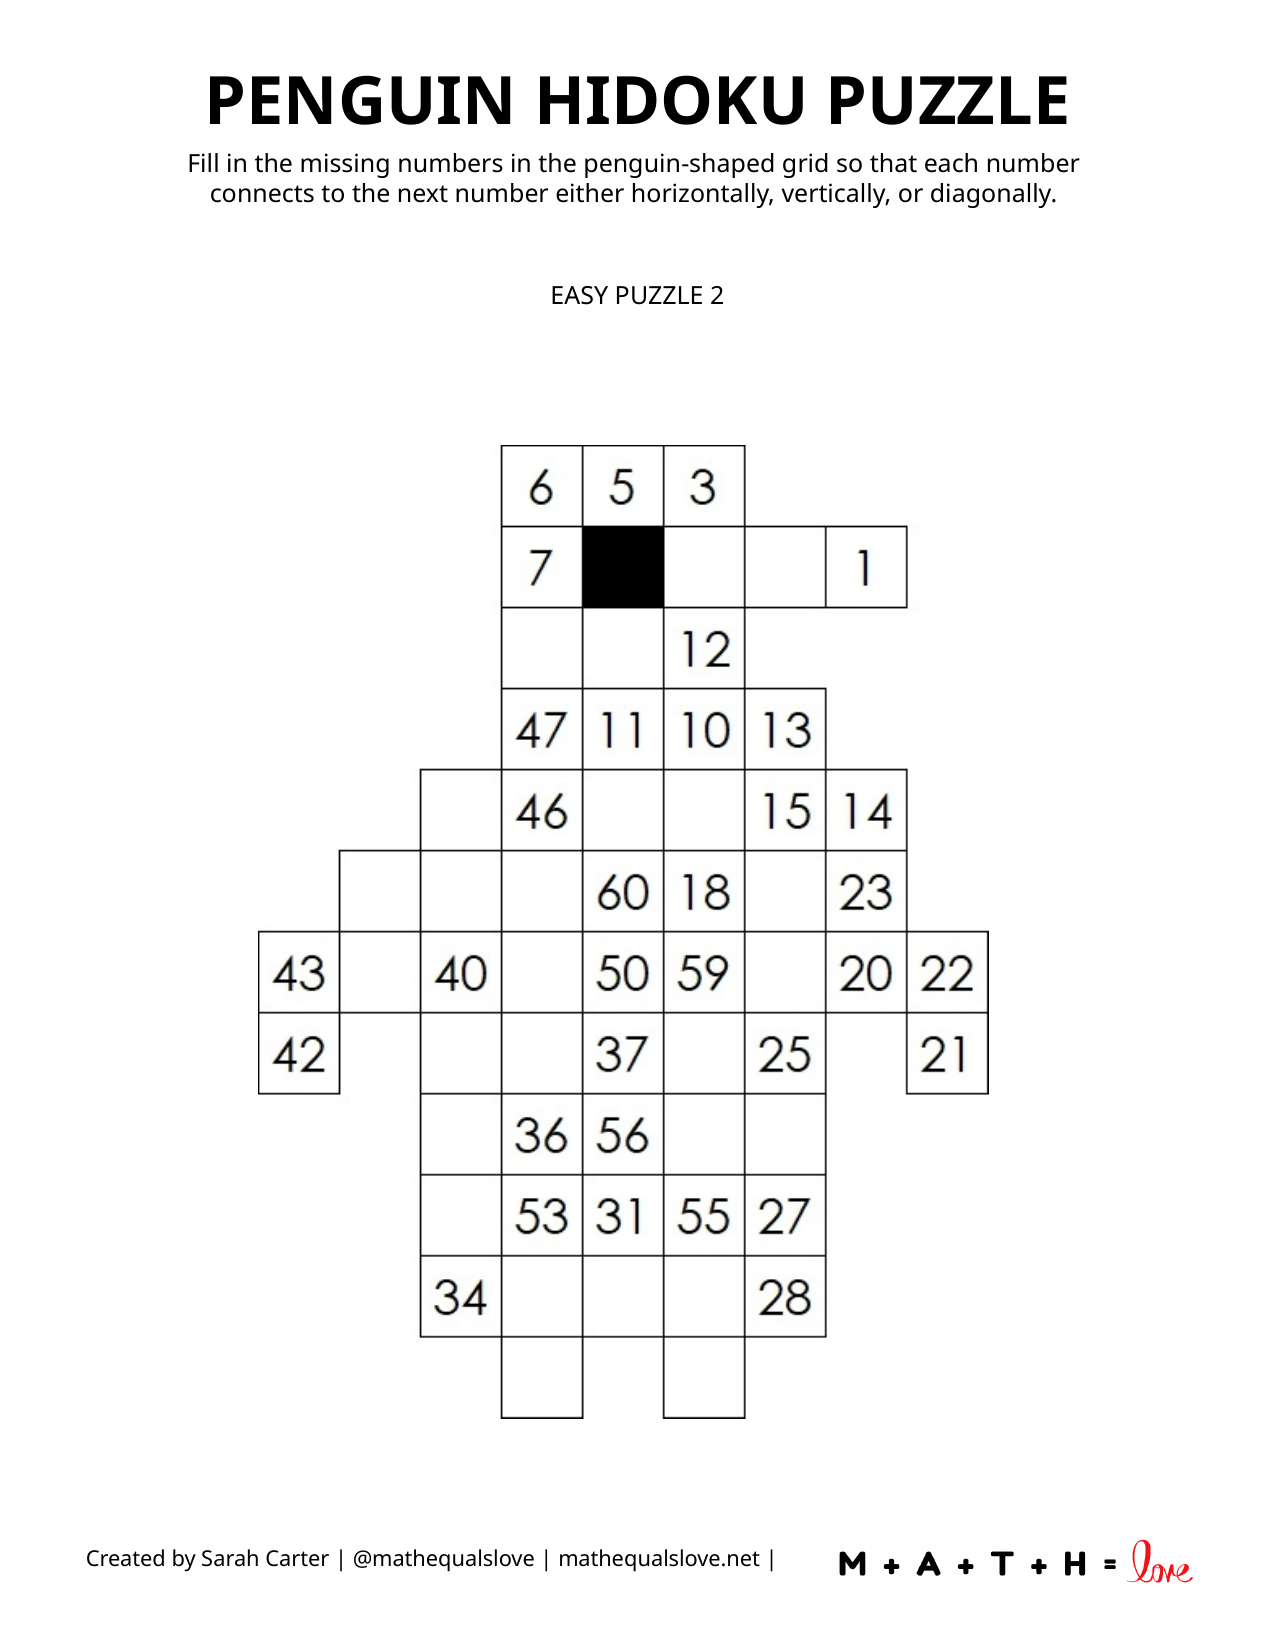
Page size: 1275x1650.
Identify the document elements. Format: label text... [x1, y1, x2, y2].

text_box EASY PUZZLE 2 [437, 279, 838, 330]
picture [826, 1536, 1203, 1588]
picture [257, 445, 989, 1420]
text_box Created by Sarah Carter | @mathequalslove | mathequalslove.net | [70, 1537, 826, 1579]
text_box PENGUIN HIDOKU PUZZLE [66, 50, 1211, 140]
text_box Fill in the missing numbers in the penguin-shaped grid so that each number connects to the next number either horizontally, vertically, or diagonally. [0, 140, 1275, 216]
